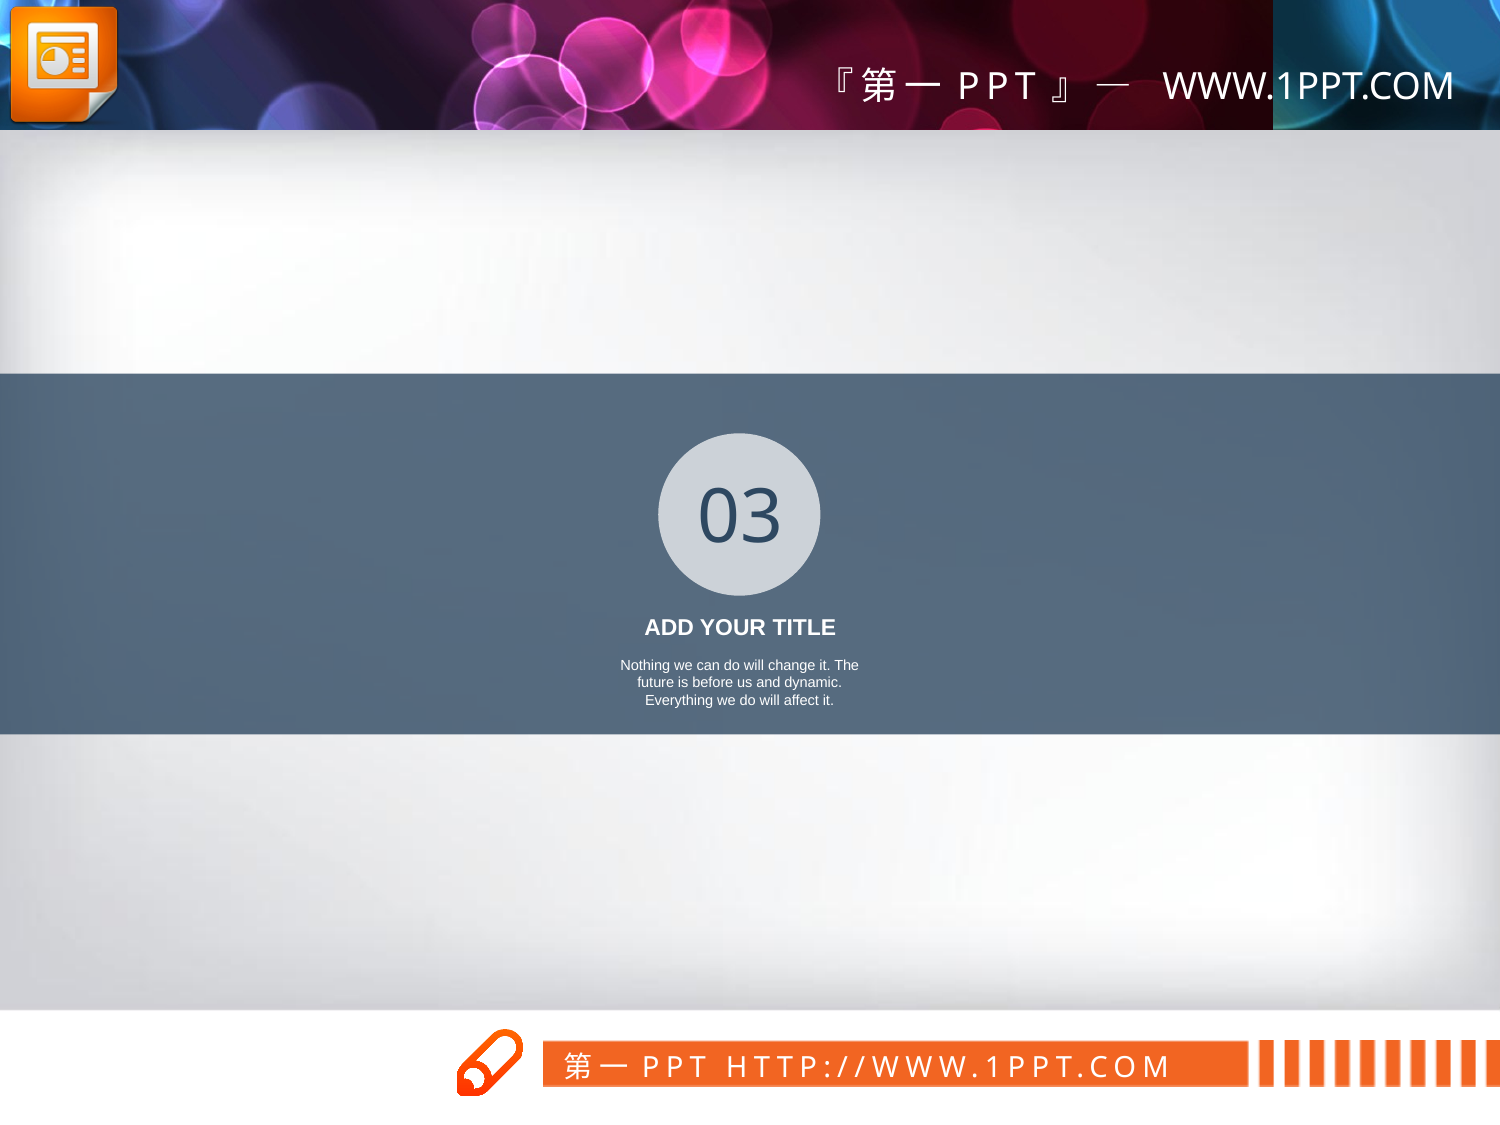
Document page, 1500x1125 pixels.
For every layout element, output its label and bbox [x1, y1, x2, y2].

picture [0, 735, 1500, 1012]
picture [543, 1040, 1500, 1087]
text_box [593, 604, 888, 717]
text_box [657, 433, 821, 596]
picture [0, 0, 1500, 373]
text_box [0, 373, 1500, 735]
